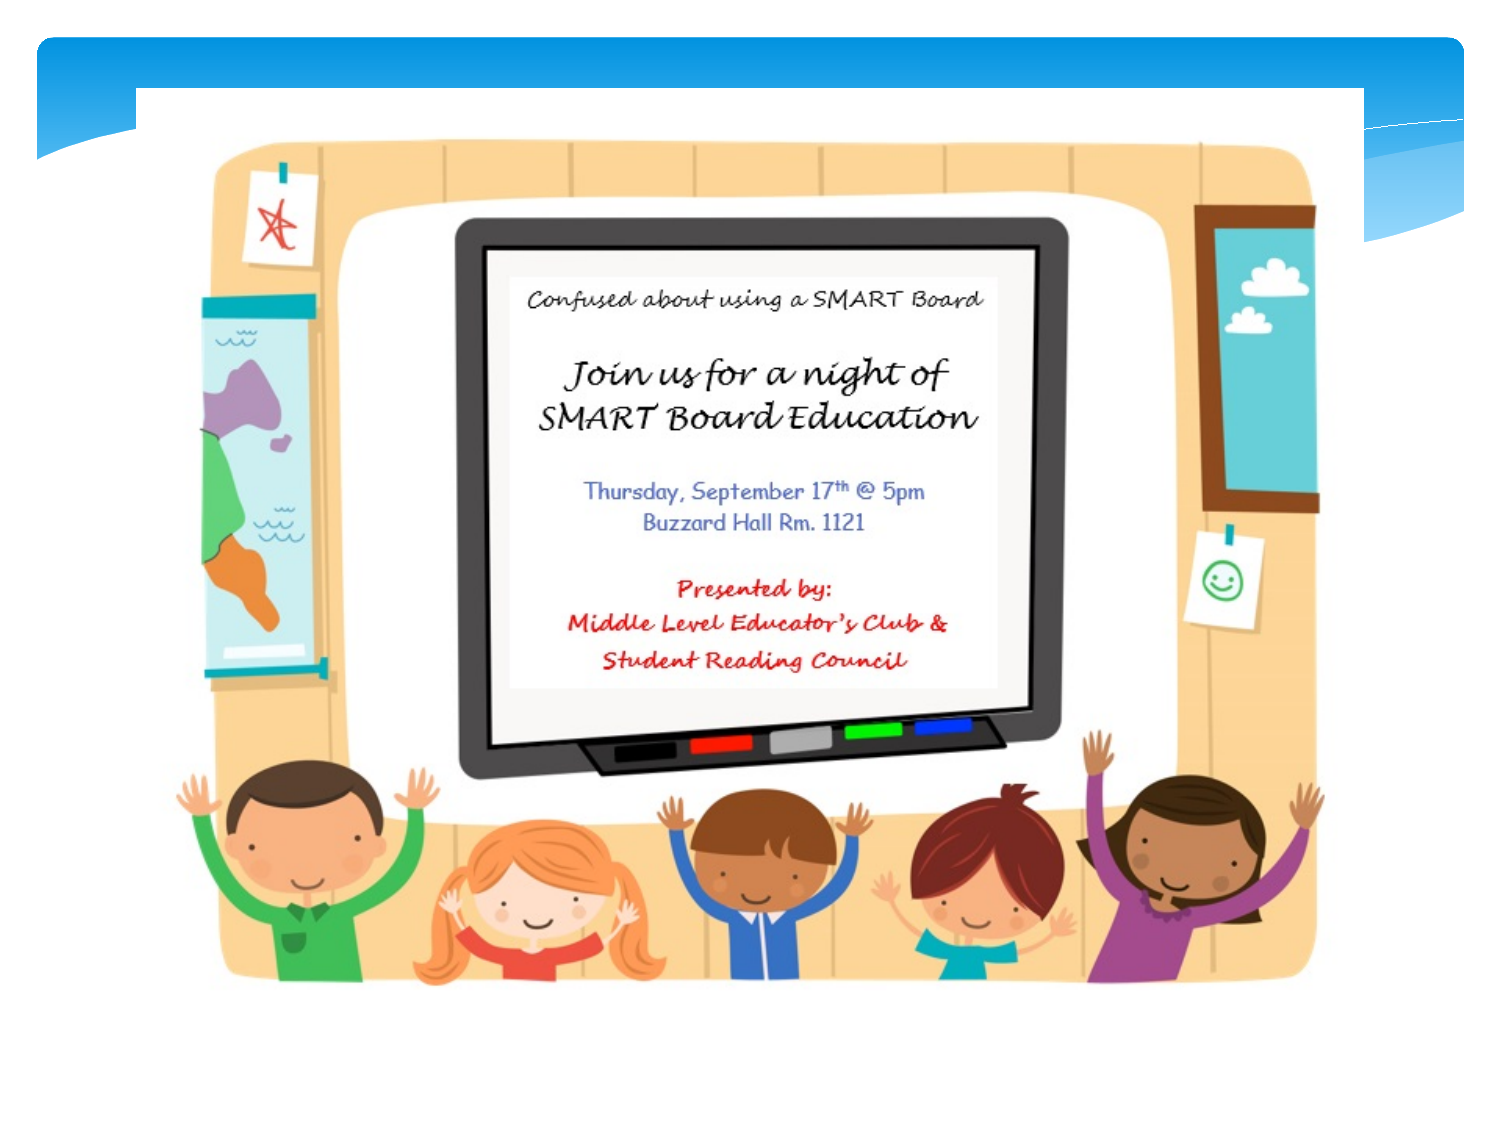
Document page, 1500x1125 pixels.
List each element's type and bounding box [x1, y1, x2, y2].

picture [136, 88, 1364, 1037]
